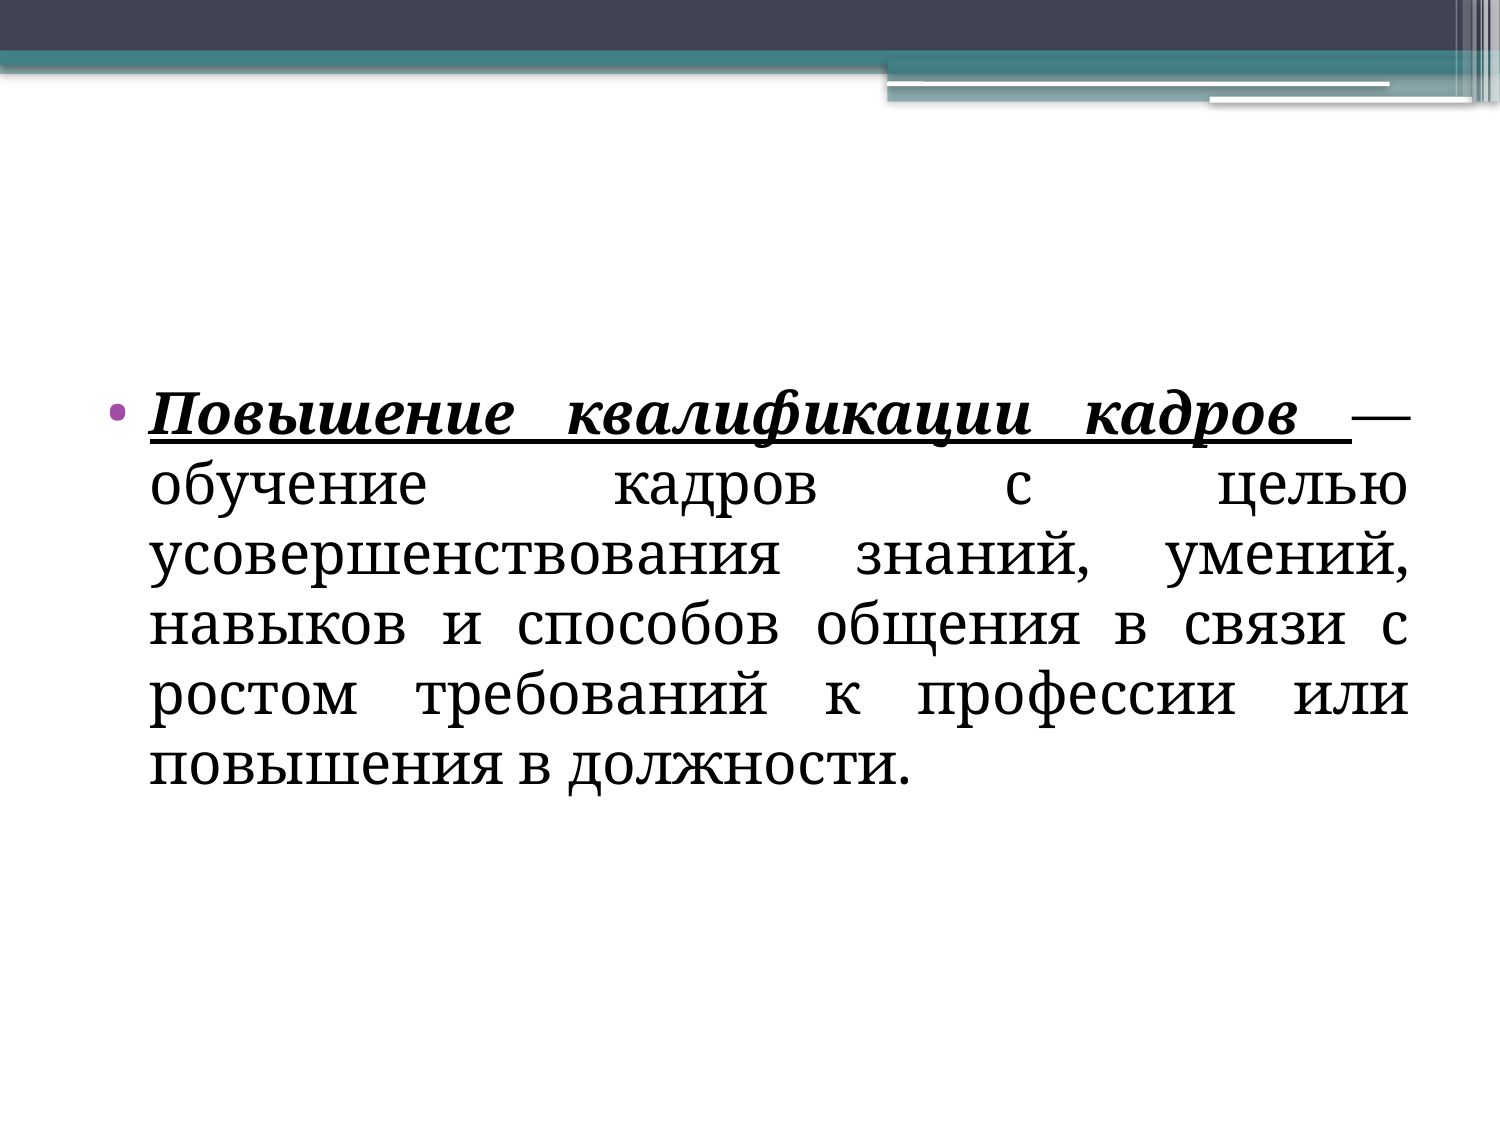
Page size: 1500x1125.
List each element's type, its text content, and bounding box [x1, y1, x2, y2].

list Повышение квалификации кадров — обучение кадров с целью усовершенствования знаний, умений, навыков и способов общения в связи с ростом требований к профессии или повышения в должности. [75, 368, 1425, 1079]
